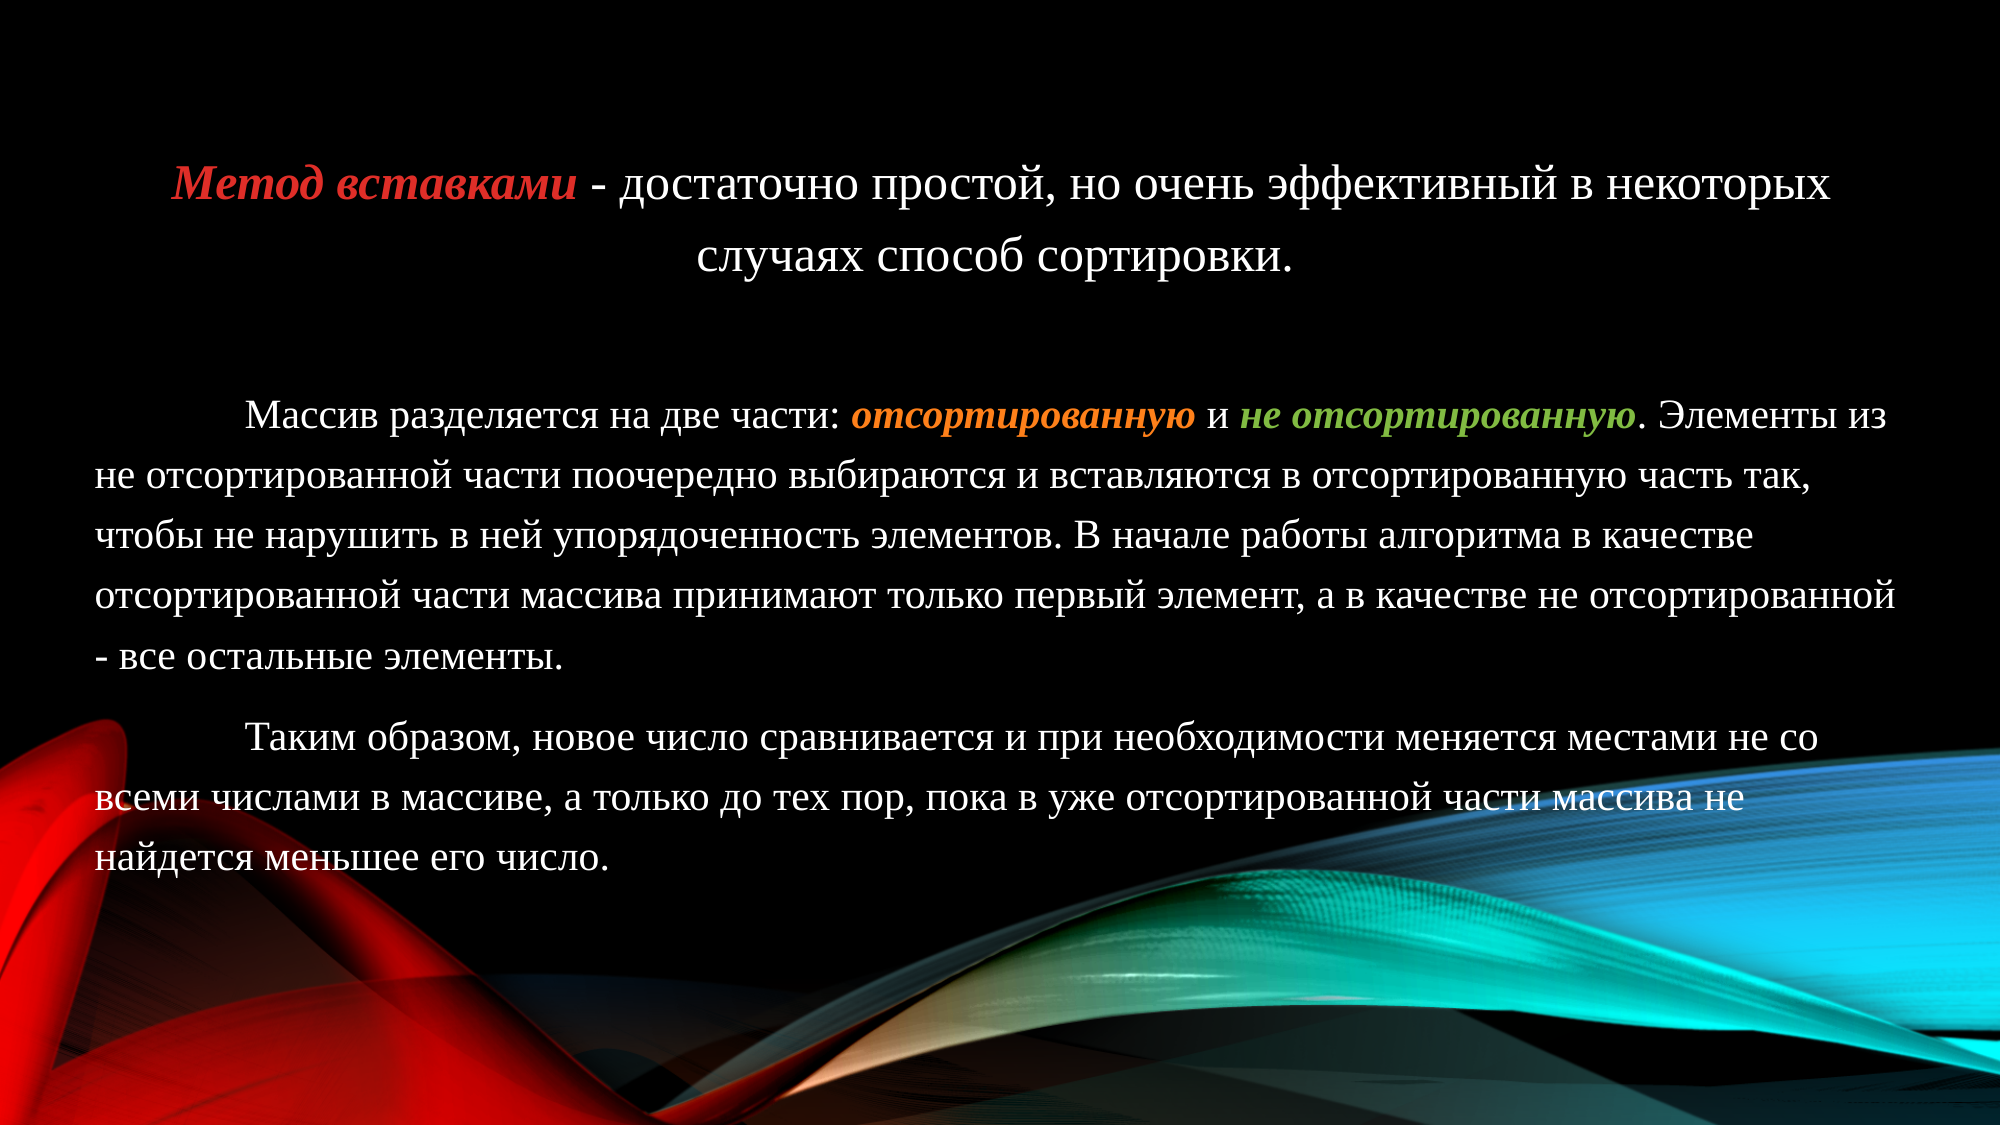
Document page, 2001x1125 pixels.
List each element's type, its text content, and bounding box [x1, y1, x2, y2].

list Метод вставками - достаточно простой, но очень эффективный в некоторых случаях способ сортировки. Массив разделяется на две части: отсортированную и не отсортированную. Элементы из не отсортированной части поочередно выбираются и вставляются в отсортированную часть так, чтобы не нарушить в ней упорядоченность элементов. В начале работы алгоритма в качестве отсортированной части массива принимают только первый элемент, а в качестве не отсортированной - все остальные элементы. Таким образом, новое число сравнивается и при необходимости меняется местами не со всеми числами в массиве, а только до тех пор, пока в уже отсортированной части массива не найдется меньшее его число. [79, 54, 1924, 1100]
picture [0, 717, 2000, 1125]
